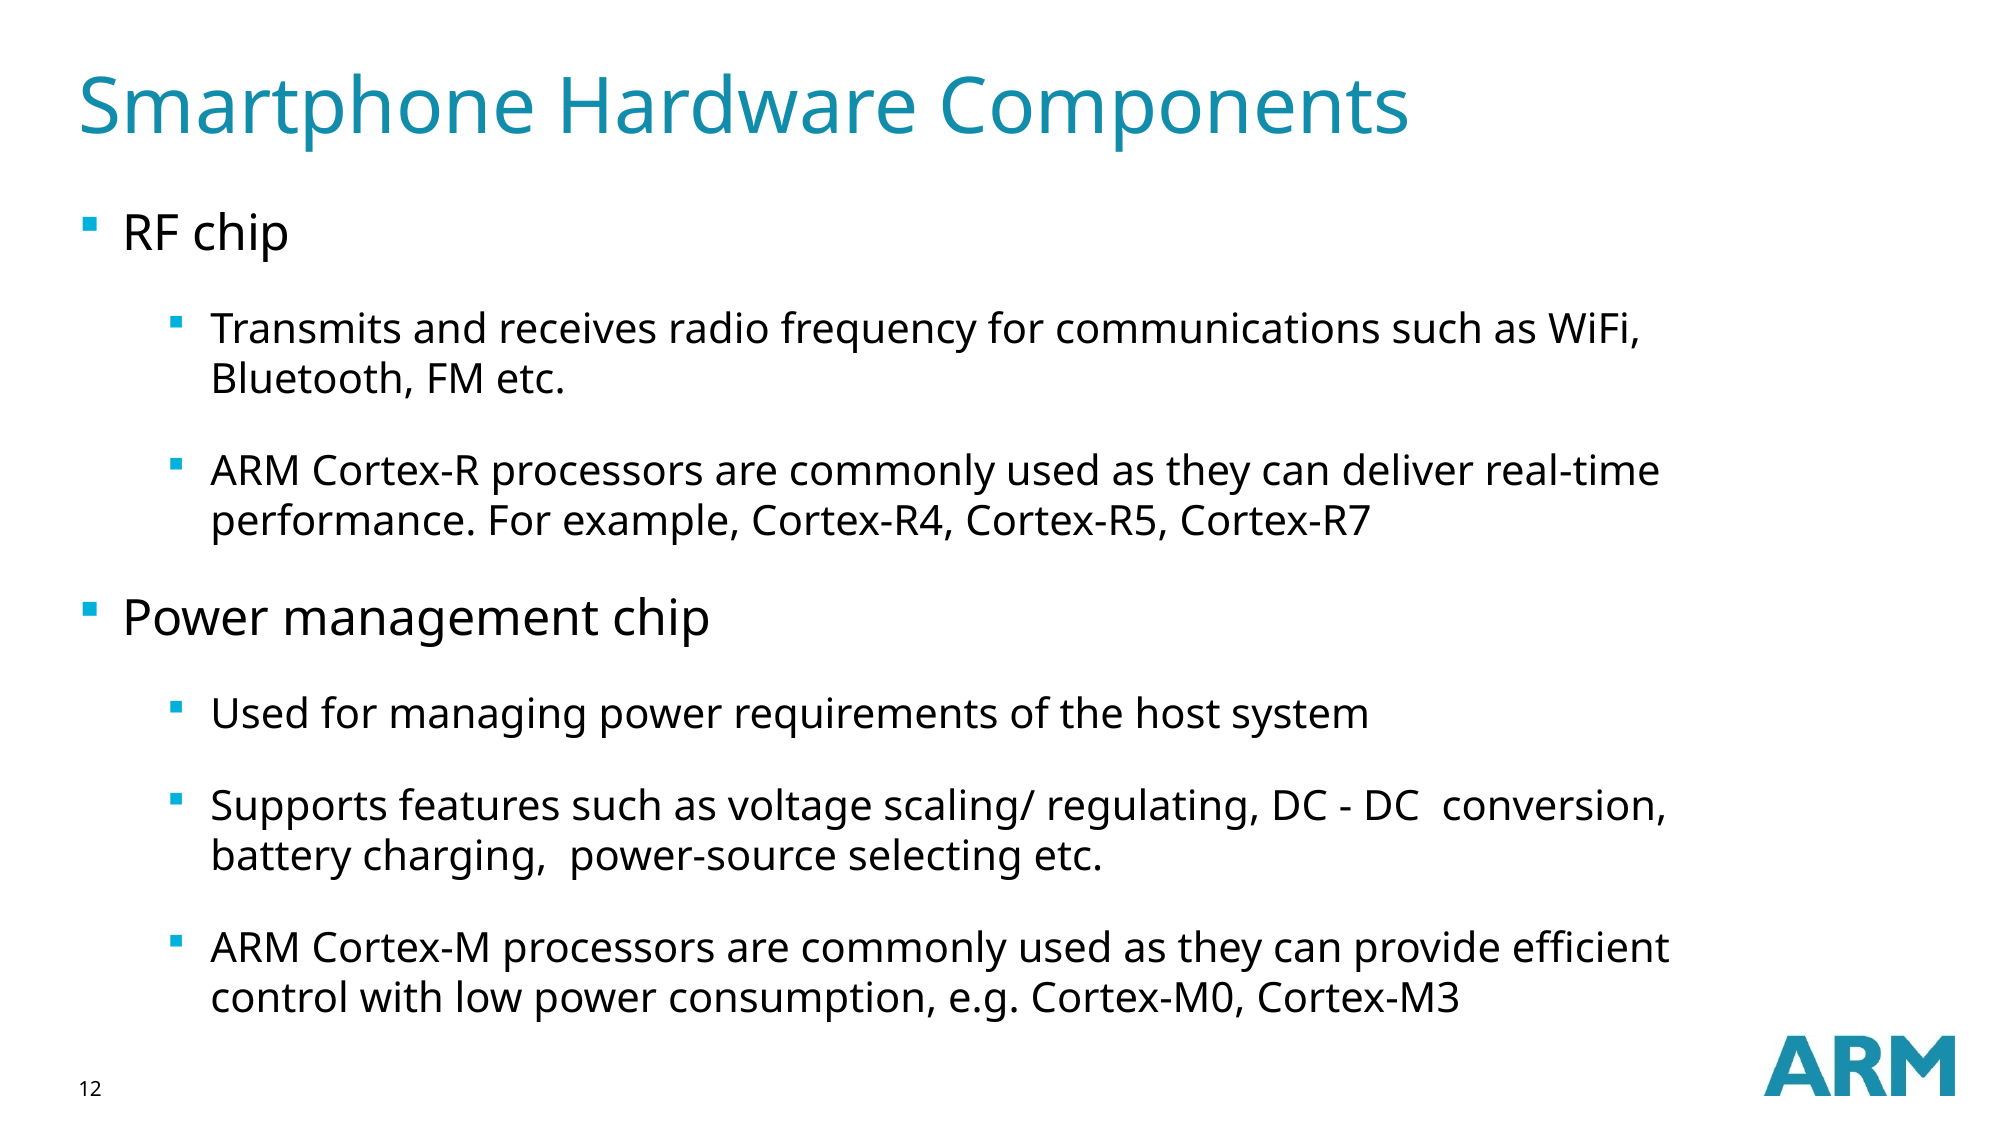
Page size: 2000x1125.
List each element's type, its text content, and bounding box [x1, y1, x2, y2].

list RF chip Transmits and receives radio frequency for communications such as WiFi, Bluetooth, FM etc. ARM Cortex-R processors are commonly used as they can deliver real-time performance. For example, Cortex-R4, Cortex-R5, Cortex-R7 Power management chip Used for managing power requirements of the host system Supports features such as voltage scaling/ regulating, DC - DC conversion, battery charging, power-source selecting etc. ARM Cortex-M processors are commonly used as they can provide efficient control with low power consumption, e.g. Cortex-M0, Cortex-M3 [78, 200, 1715, 1058]
picture [1763, 1035, 1955, 1096]
title Smartphone Hardware Components [78, 55, 1910, 150]
